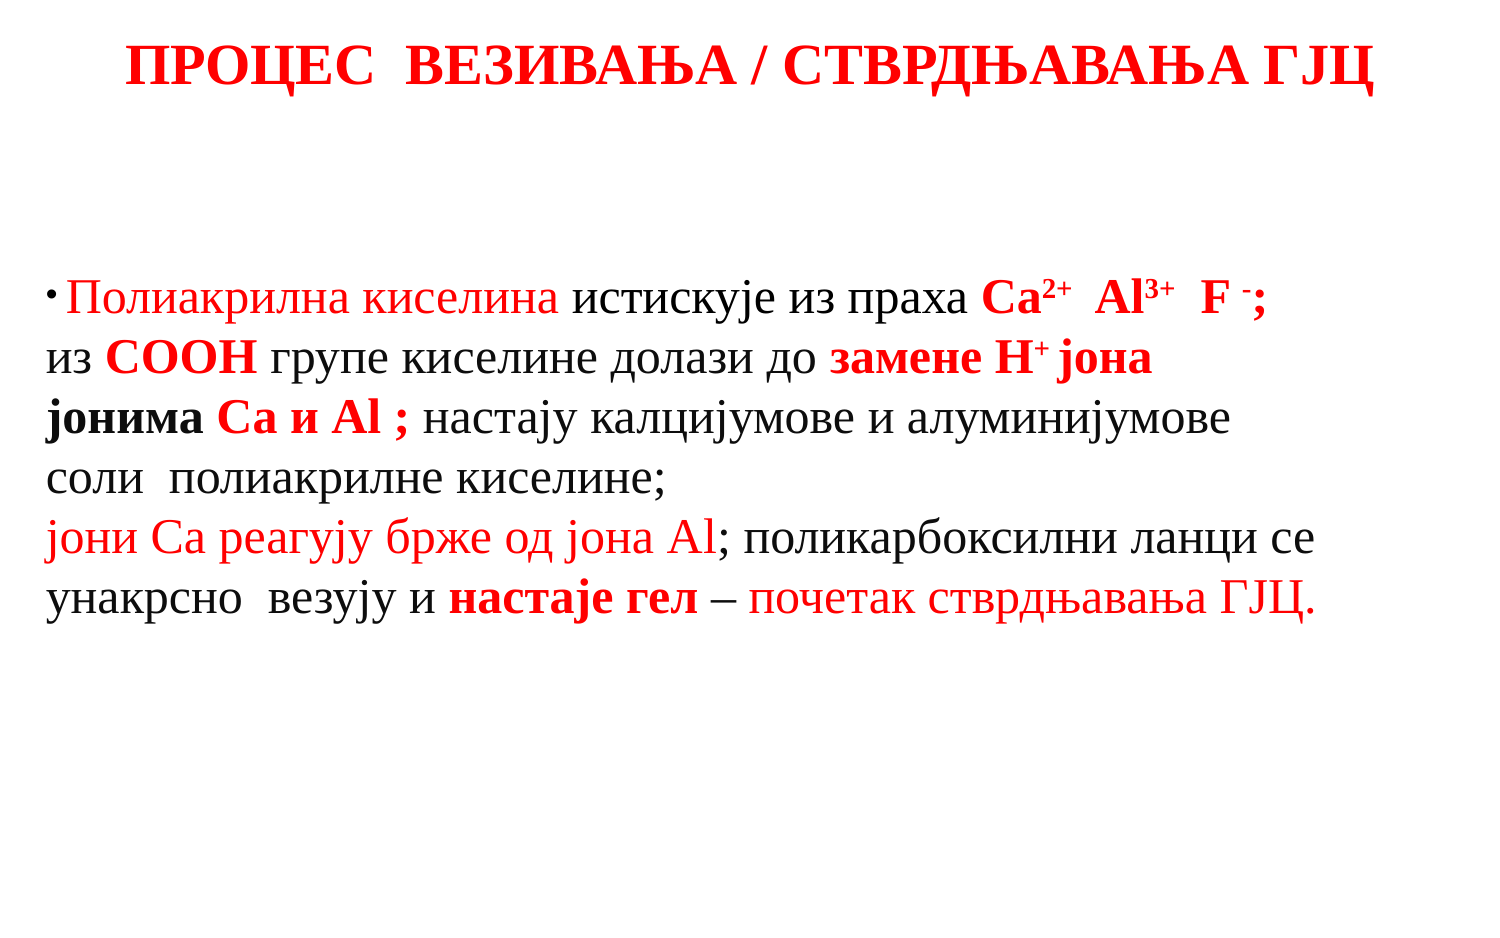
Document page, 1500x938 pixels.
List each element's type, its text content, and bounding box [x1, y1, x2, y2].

text_box Полиакрилна киселина истискује из праха Ca2+ Al3+ F -; из СООН групе киселине долази до замене Н+ јона јонима Ca и Al ; настају калцијумове и алуминијумове соли полиакрилне киселине; јони Са реагују брже од јона Аl; поликарбоксилни ланци се унакрсно везују и настаје гел – почетак стврдњавања ГЈЦ. [31, 256, 1344, 631]
text_box ПРОЦЕС ВЕЗИВАЊА / СТВРДЊАВАЊА ГЈЦ [12, 4, 1488, 97]
